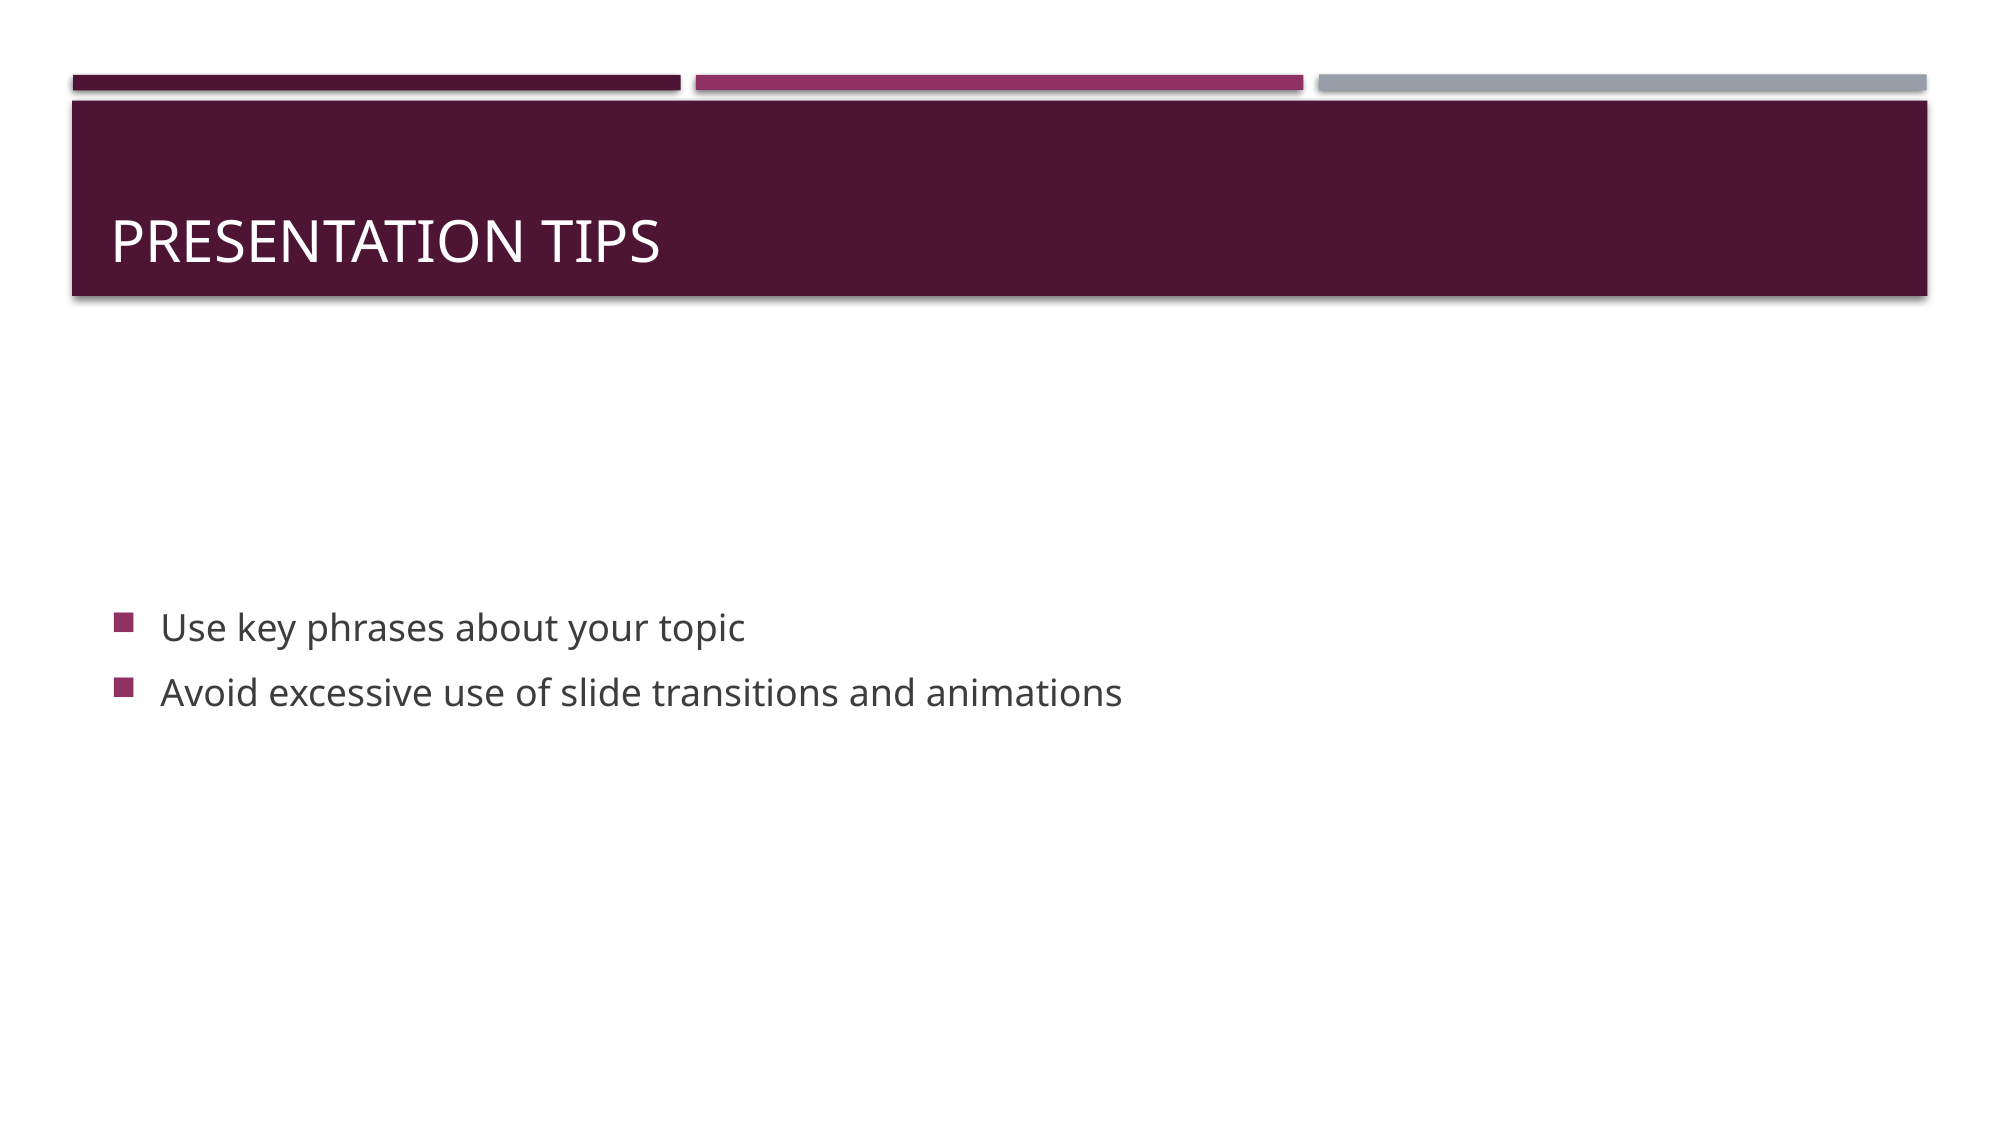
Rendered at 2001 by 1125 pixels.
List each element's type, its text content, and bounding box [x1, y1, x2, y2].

title Presentation Tips [95, 115, 1905, 282]
list Use key phrases about your topic Avoid excessive use of slide transitions and animations [95, 357, 1905, 962]
